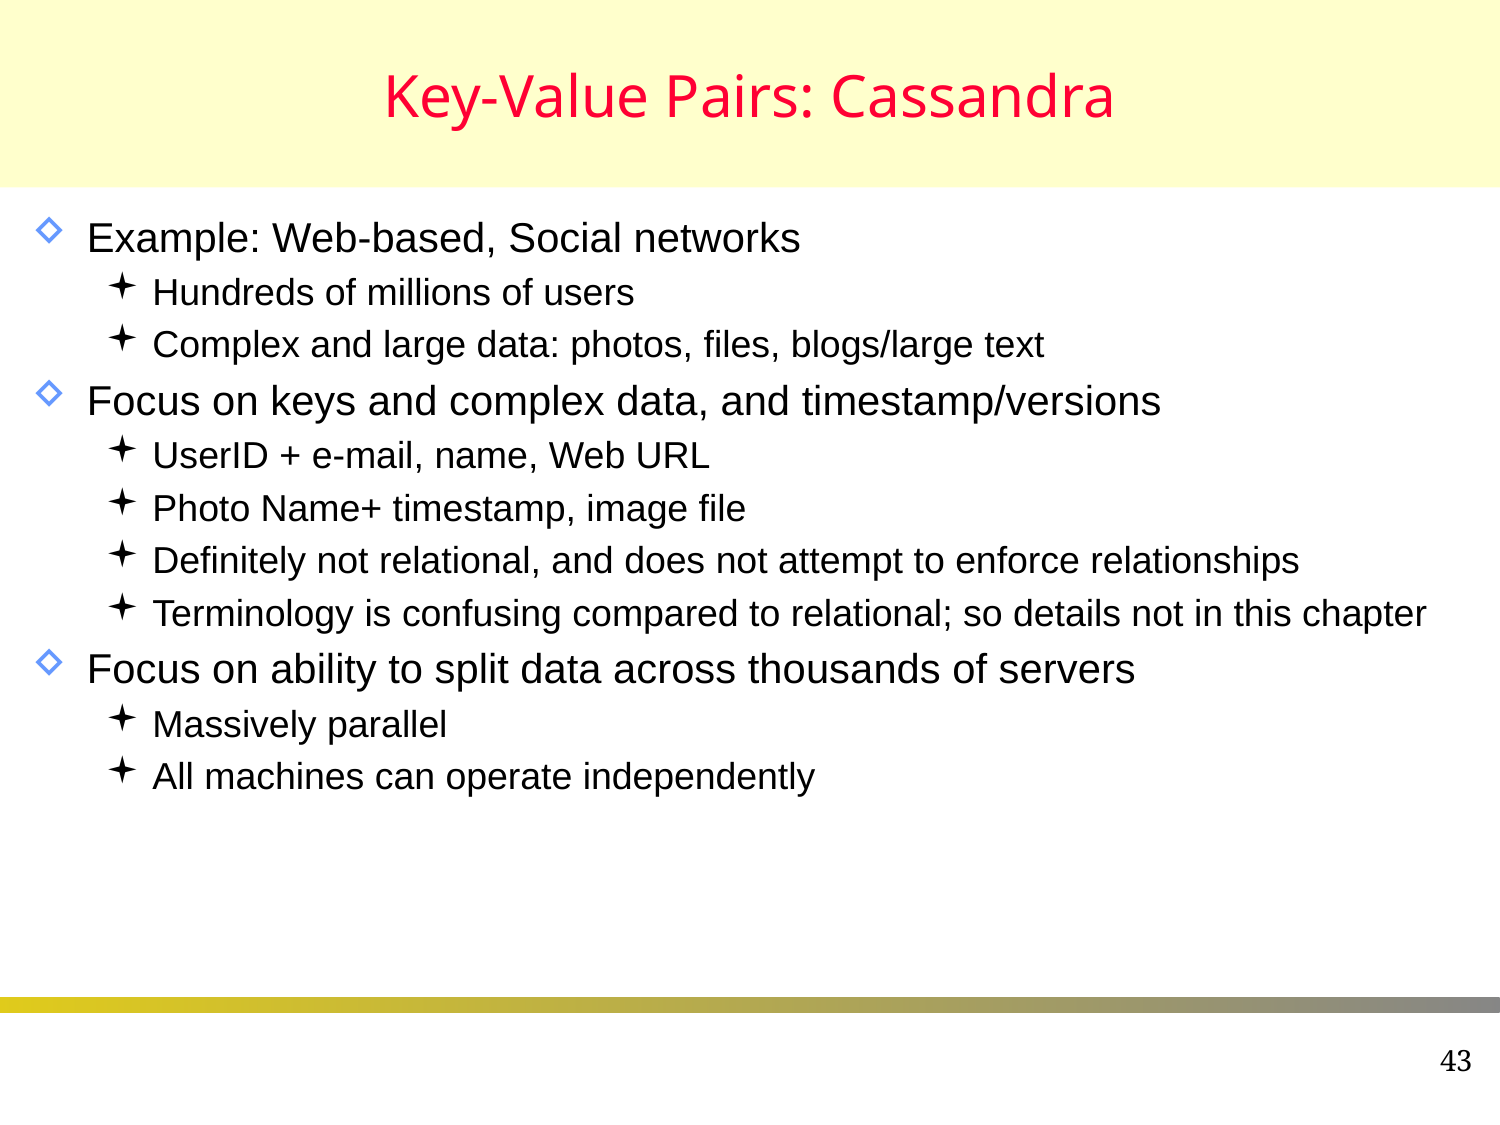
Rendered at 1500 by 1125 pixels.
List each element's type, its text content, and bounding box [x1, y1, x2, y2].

list Example: Web-based, Social networks Hundreds of millions of users Complex and large data: photos, files, blogs/large text Focus on keys and complex data, and timestamp/versions UserID + e-mail, name, Web URL Photo Name+ timestamp, image file Definitely not relational, and does not attempt to enforce relationships Terminology is confusing compared to relational; so details not in this chapter Focus on ability to split data across thousands of servers Massively parallel All machines can operate independently [15, 202, 1468, 988]
title Key-Value Pairs: Cassandra [0, 0, 1500, 188]
slide_number 43 [1174, 1024, 1488, 1101]
